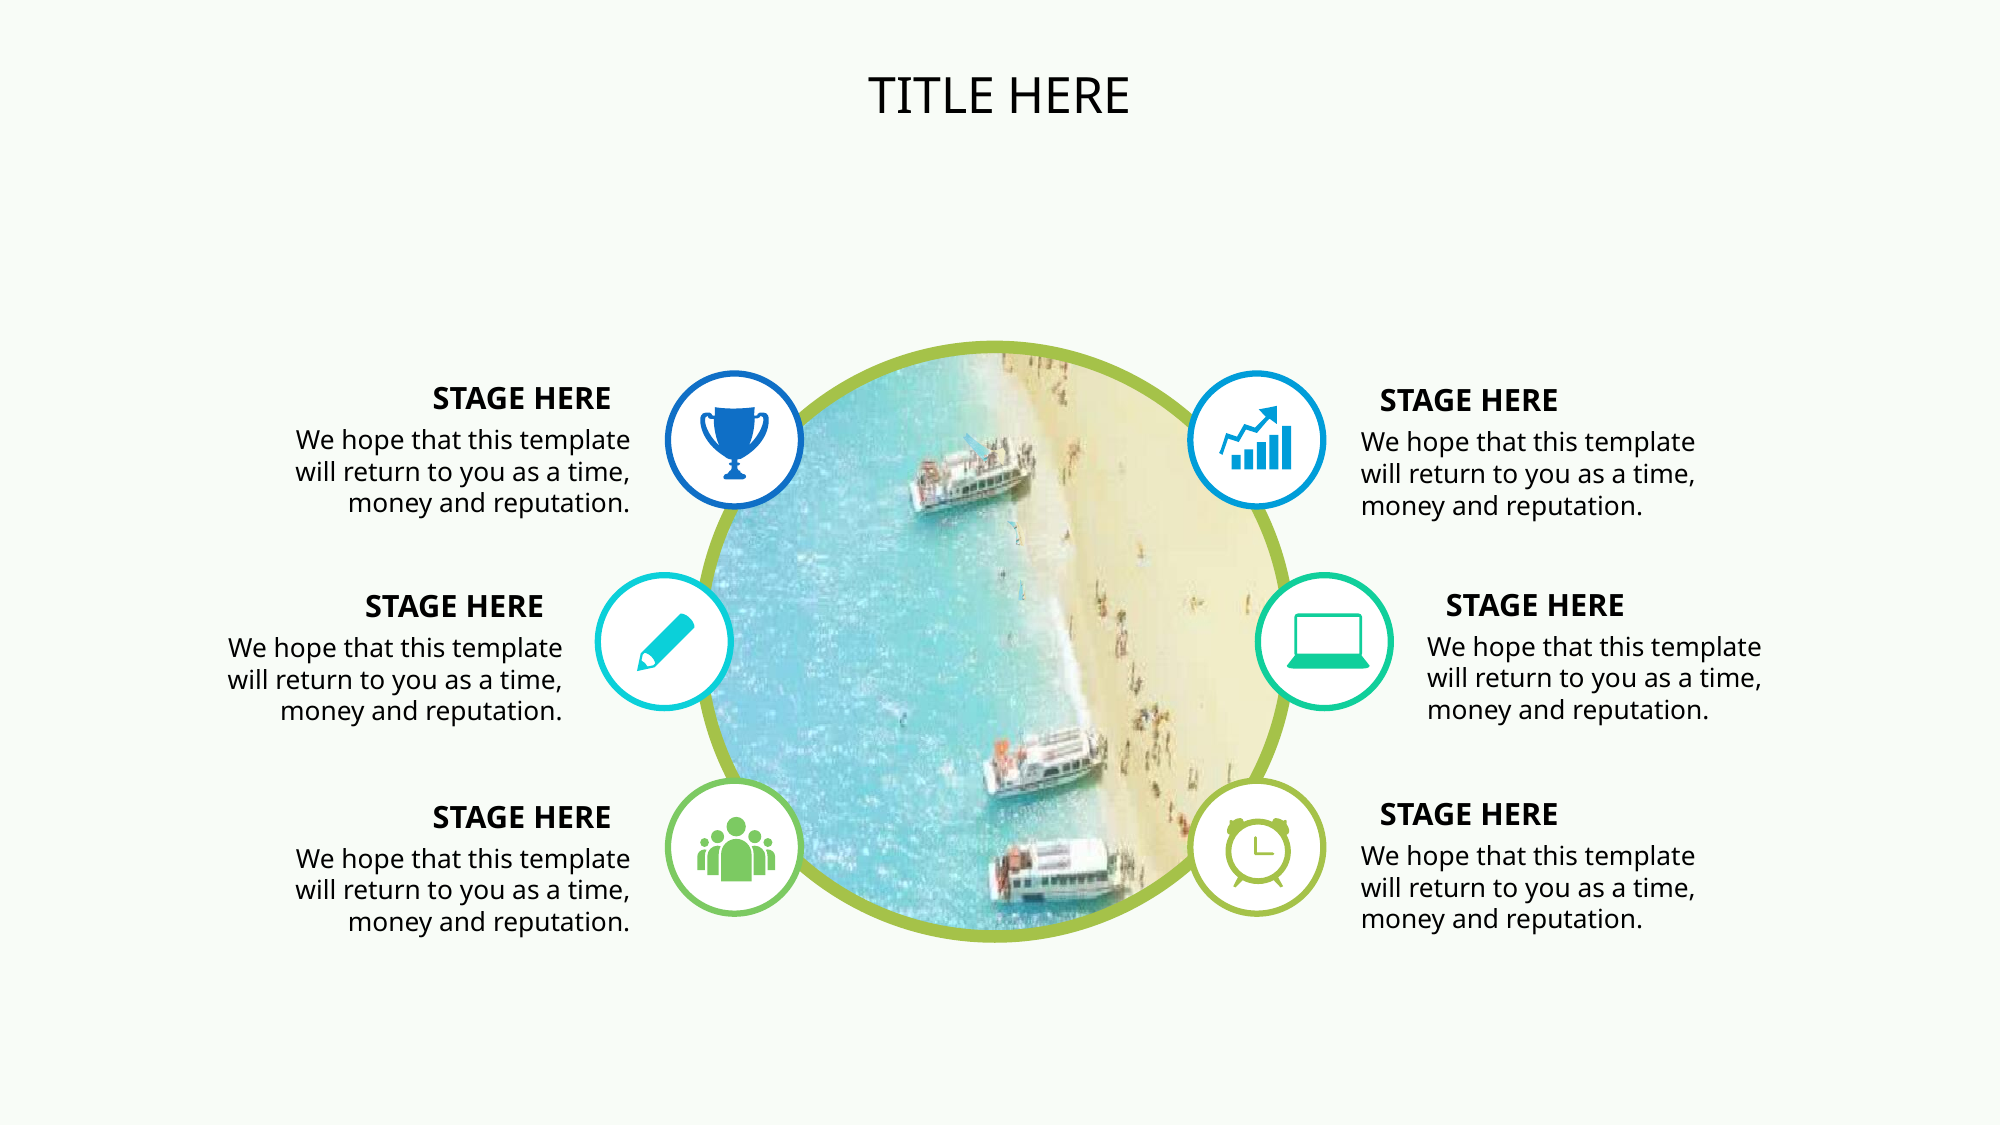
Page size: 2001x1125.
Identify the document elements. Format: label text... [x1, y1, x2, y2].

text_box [173, 579, 578, 735]
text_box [1412, 578, 1821, 734]
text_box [597, 575, 731, 709]
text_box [241, 790, 646, 946]
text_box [699, 346, 1290, 937]
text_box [1190, 373, 1324, 507]
text_box TITLE HERE [478, 33, 1523, 124]
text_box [667, 373, 801, 507]
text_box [1346, 373, 1755, 529]
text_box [667, 780, 801, 914]
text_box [1190, 780, 1324, 914]
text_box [1257, 575, 1391, 709]
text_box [1346, 787, 1755, 943]
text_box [241, 371, 646, 527]
